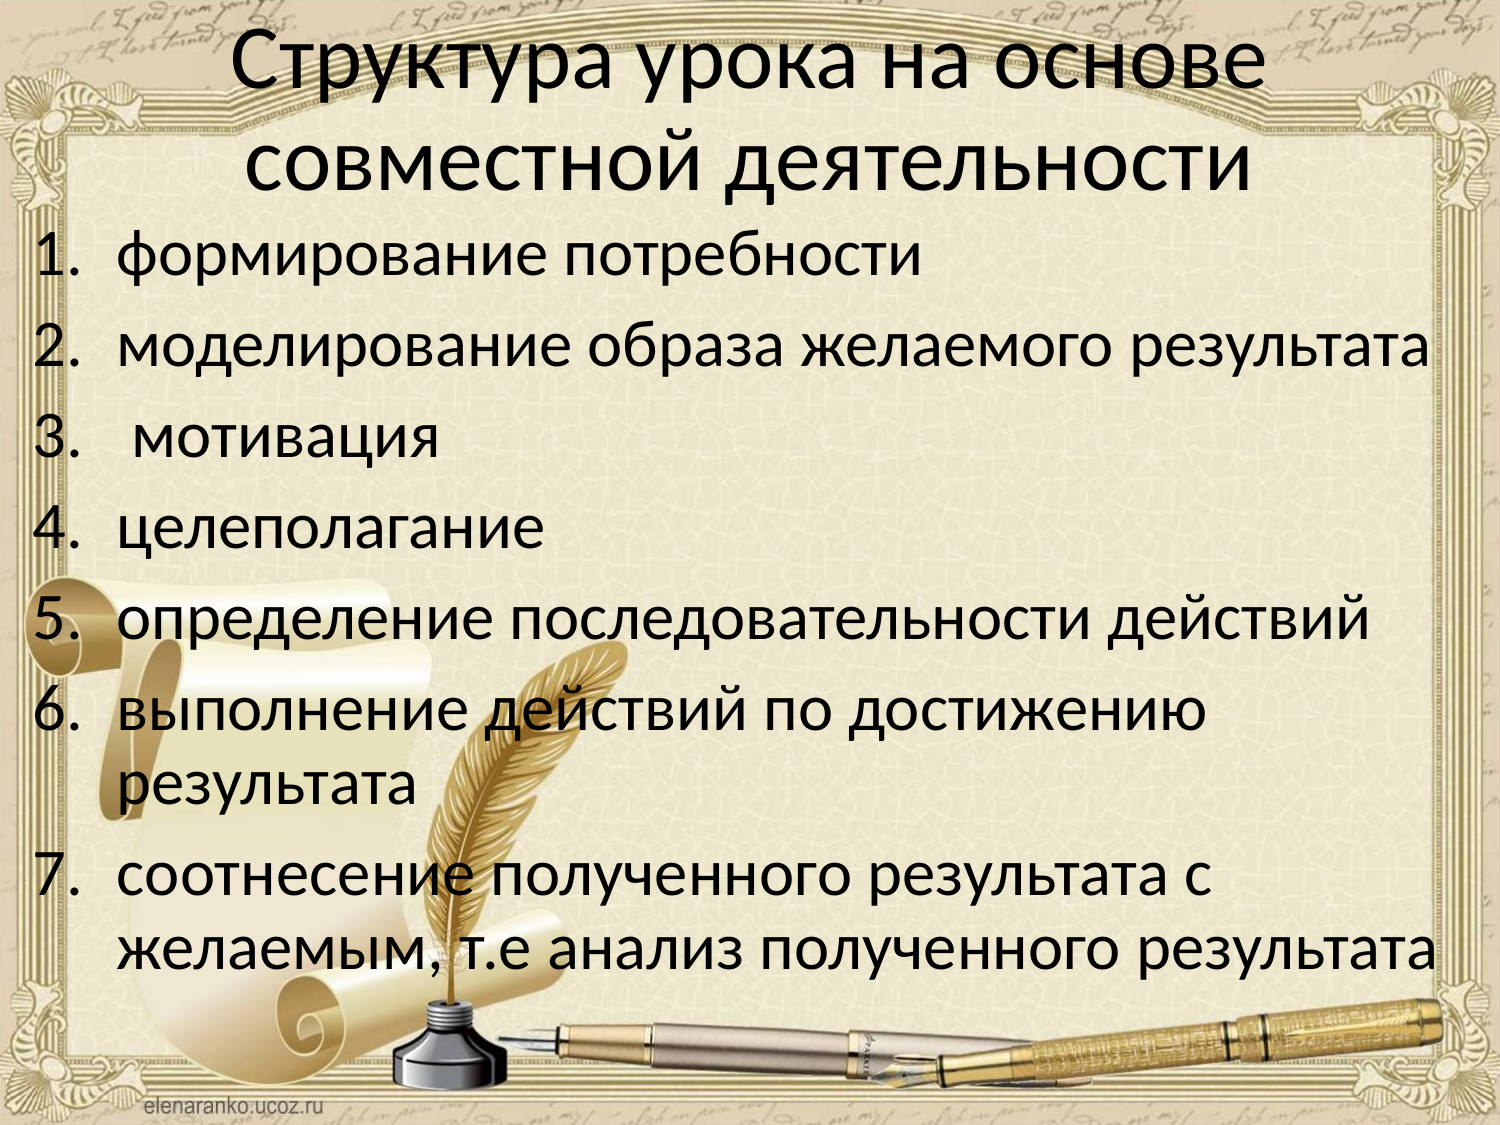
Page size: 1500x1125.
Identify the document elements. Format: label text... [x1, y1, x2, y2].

picture [0, 0, 1500, 1125]
text_box Структура урока на основе совместной деятельности [74, 21, 1425, 197]
text_box формирование потребности моделирование образа желаемого результата мотивация целеполагание определение последовательности действий выполнение действий по достижению результата соотнесение полученного результата с желаемым, т.е анализ полученного результата [17, 208, 1459, 1106]
